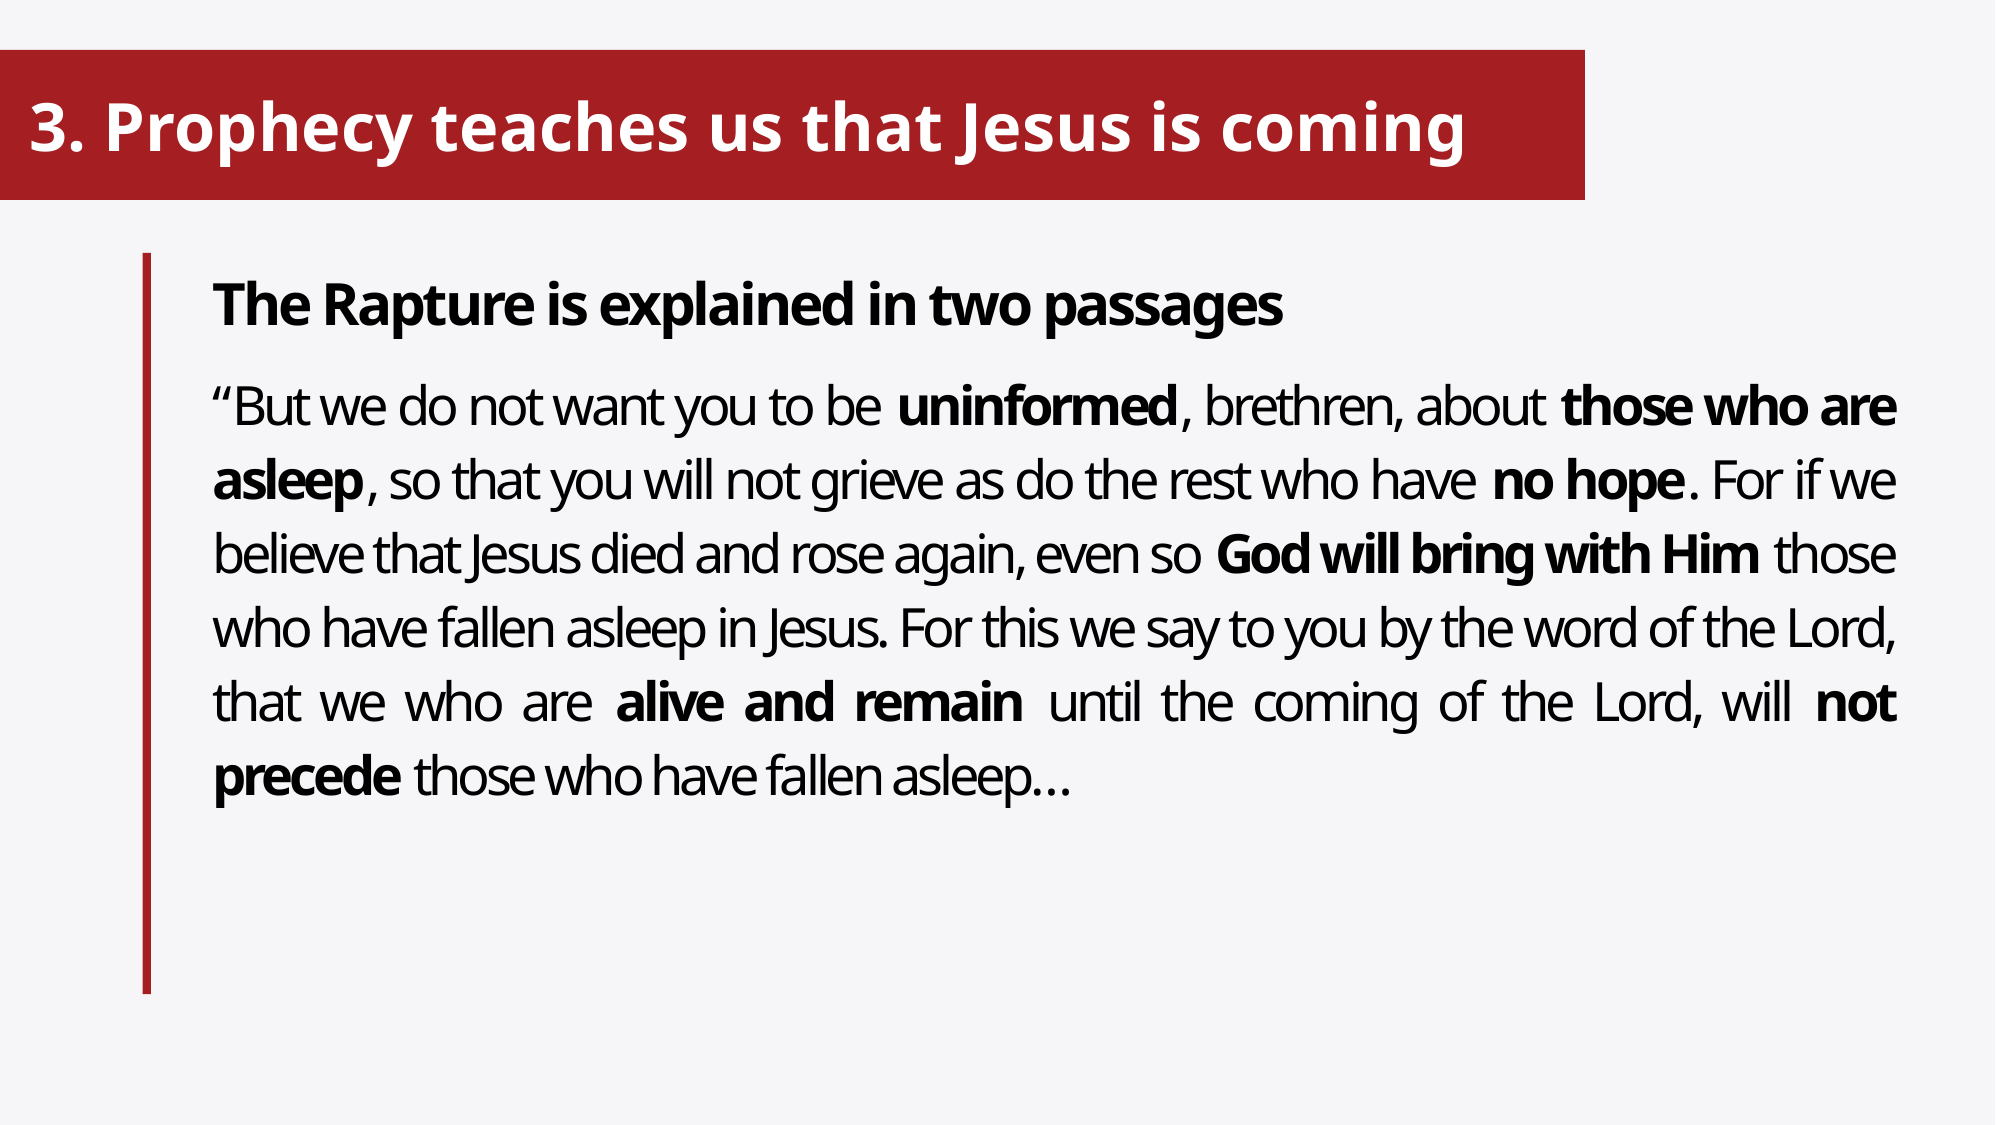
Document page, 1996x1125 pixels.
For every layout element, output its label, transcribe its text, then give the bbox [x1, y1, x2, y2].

title 3. Prophecy teaches us that Jesus is coming [14, 62, 1810, 188]
subtitle The Rapture is explained in two passages “But we do not want you to be uninformed, brethren, about those who are asleep, so that you will not grieve as do the rest who have no hope. For if we believe that Jesus died and rose again, even so God will bring with Him those who have fallen asleep in Jesus. For this we say to you by the word of the Lord, that we who are alive and remain until the coming of the Lord, will not precede those who have fallen asleep… [197, 249, 1910, 1000]
